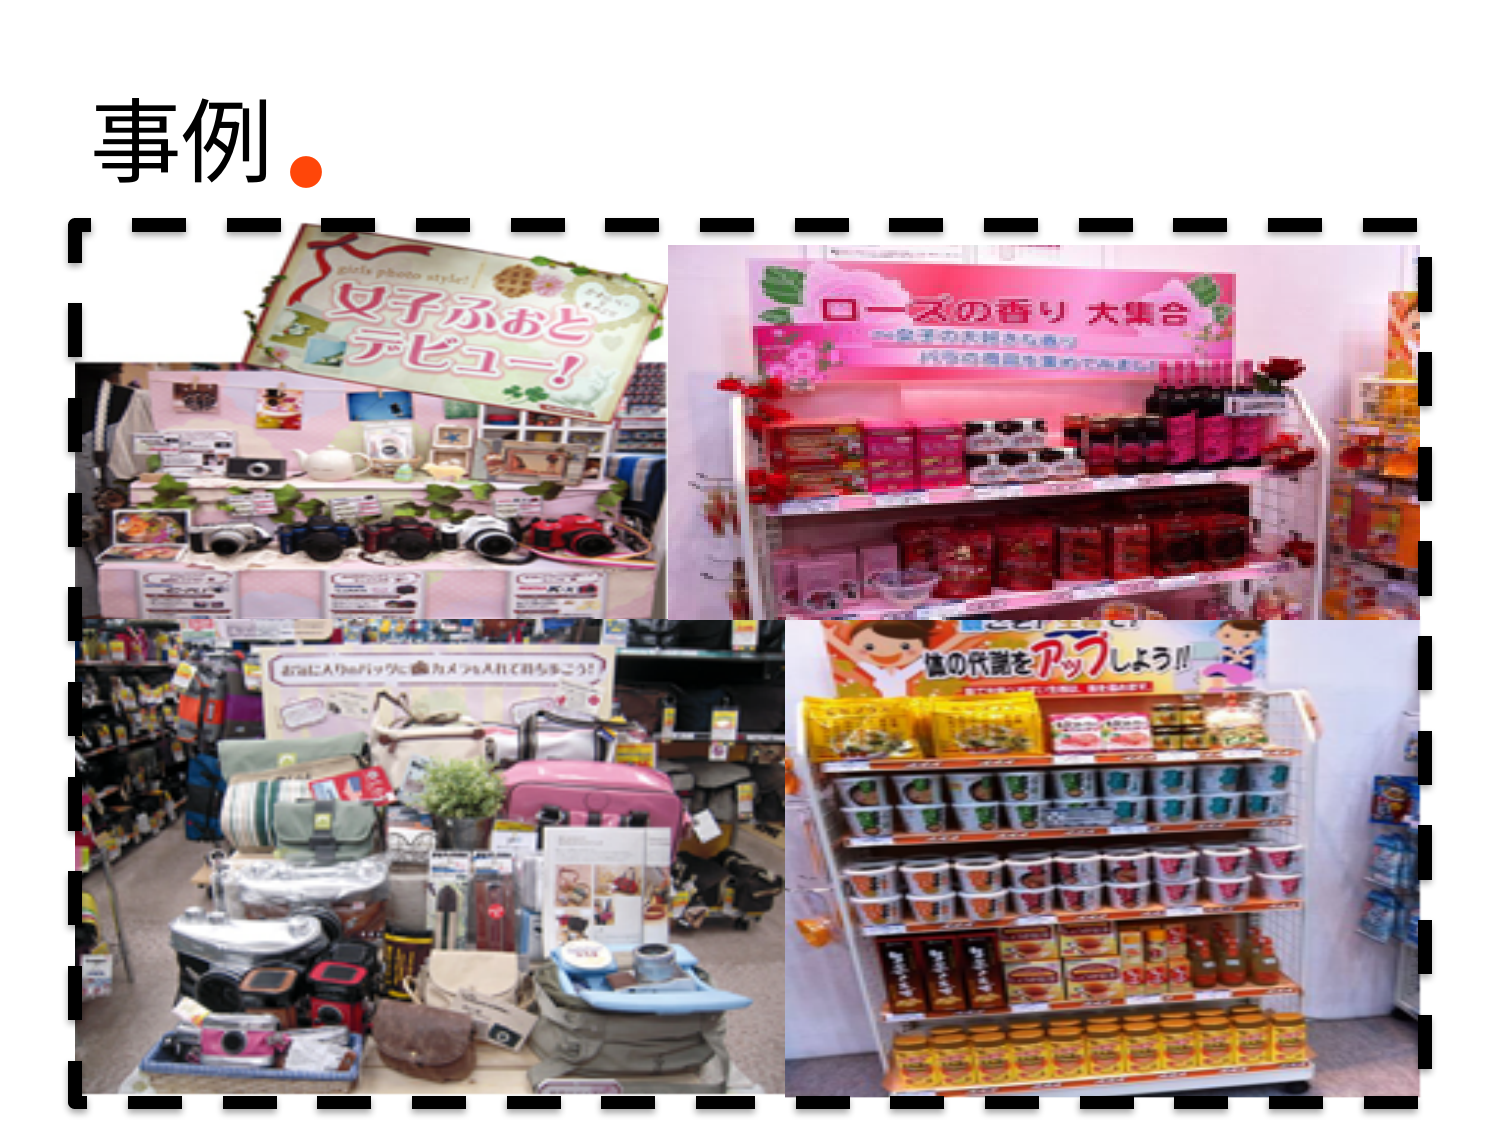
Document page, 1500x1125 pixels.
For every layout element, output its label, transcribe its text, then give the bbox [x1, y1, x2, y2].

title 事例 [75, 45, 1425, 225]
picture [74, 222, 1426, 1101]
text_box [680, 224, 1426, 244]
text_box ・ [216, 72, 396, 220]
